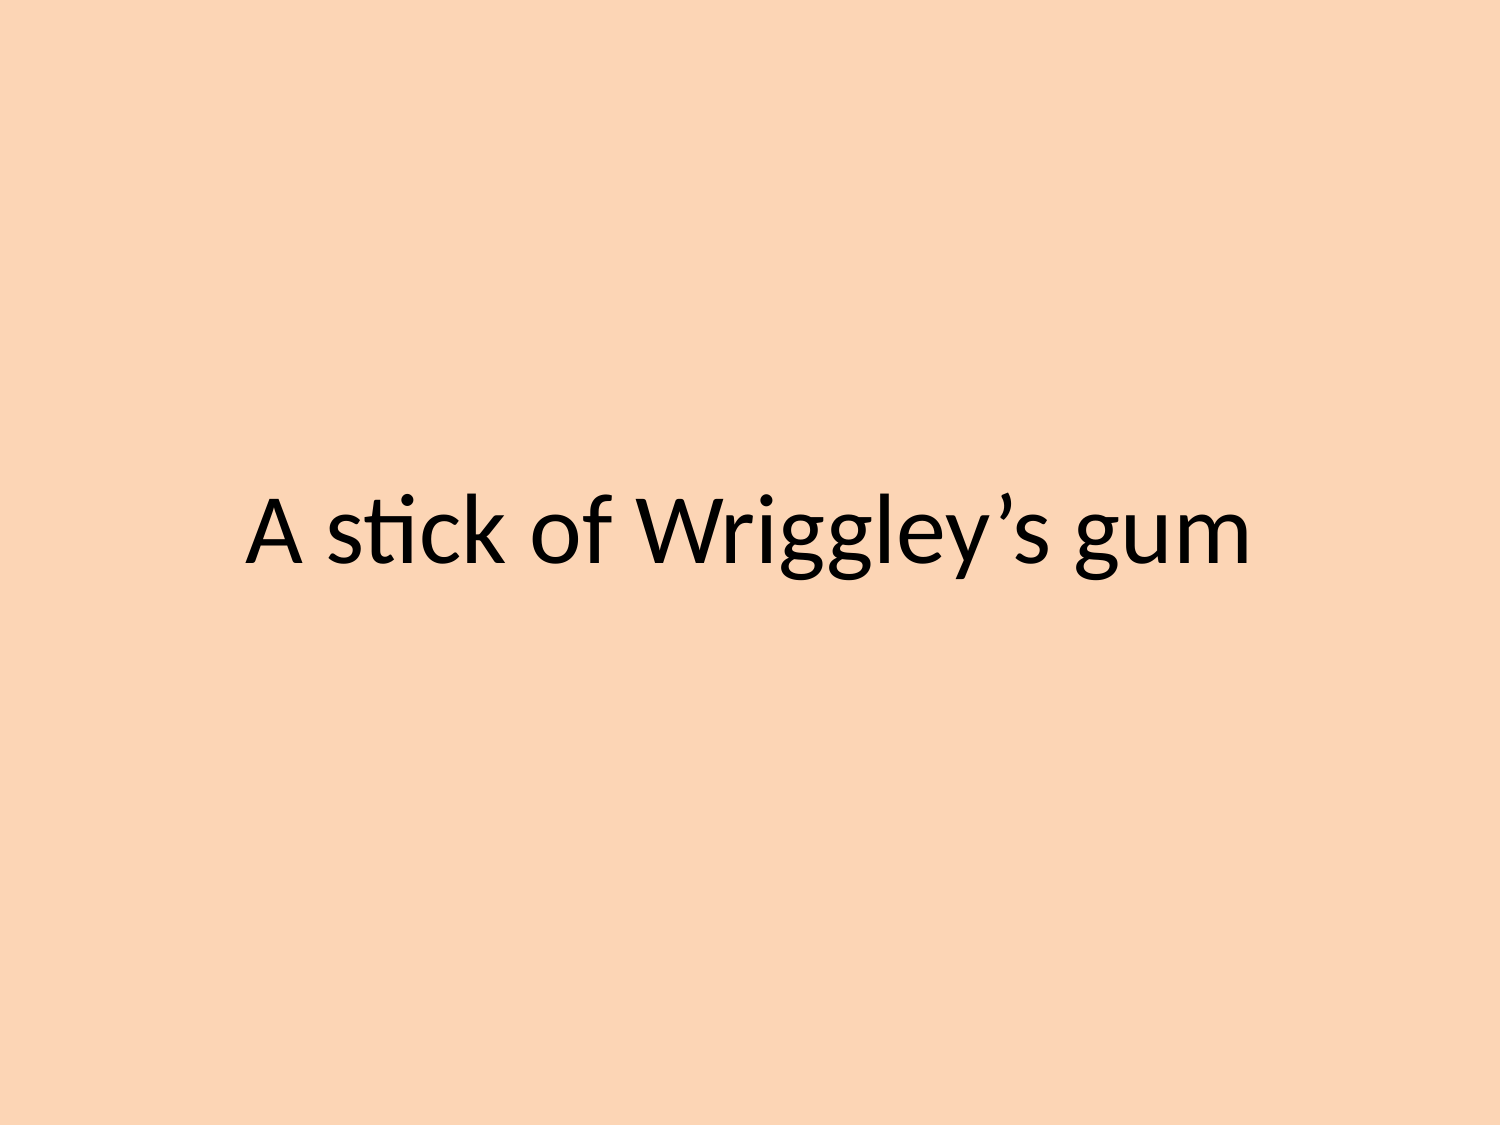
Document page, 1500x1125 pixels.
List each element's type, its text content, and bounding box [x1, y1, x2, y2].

list A stick of Wriggley’s gum [75, 262, 1425, 1005]
